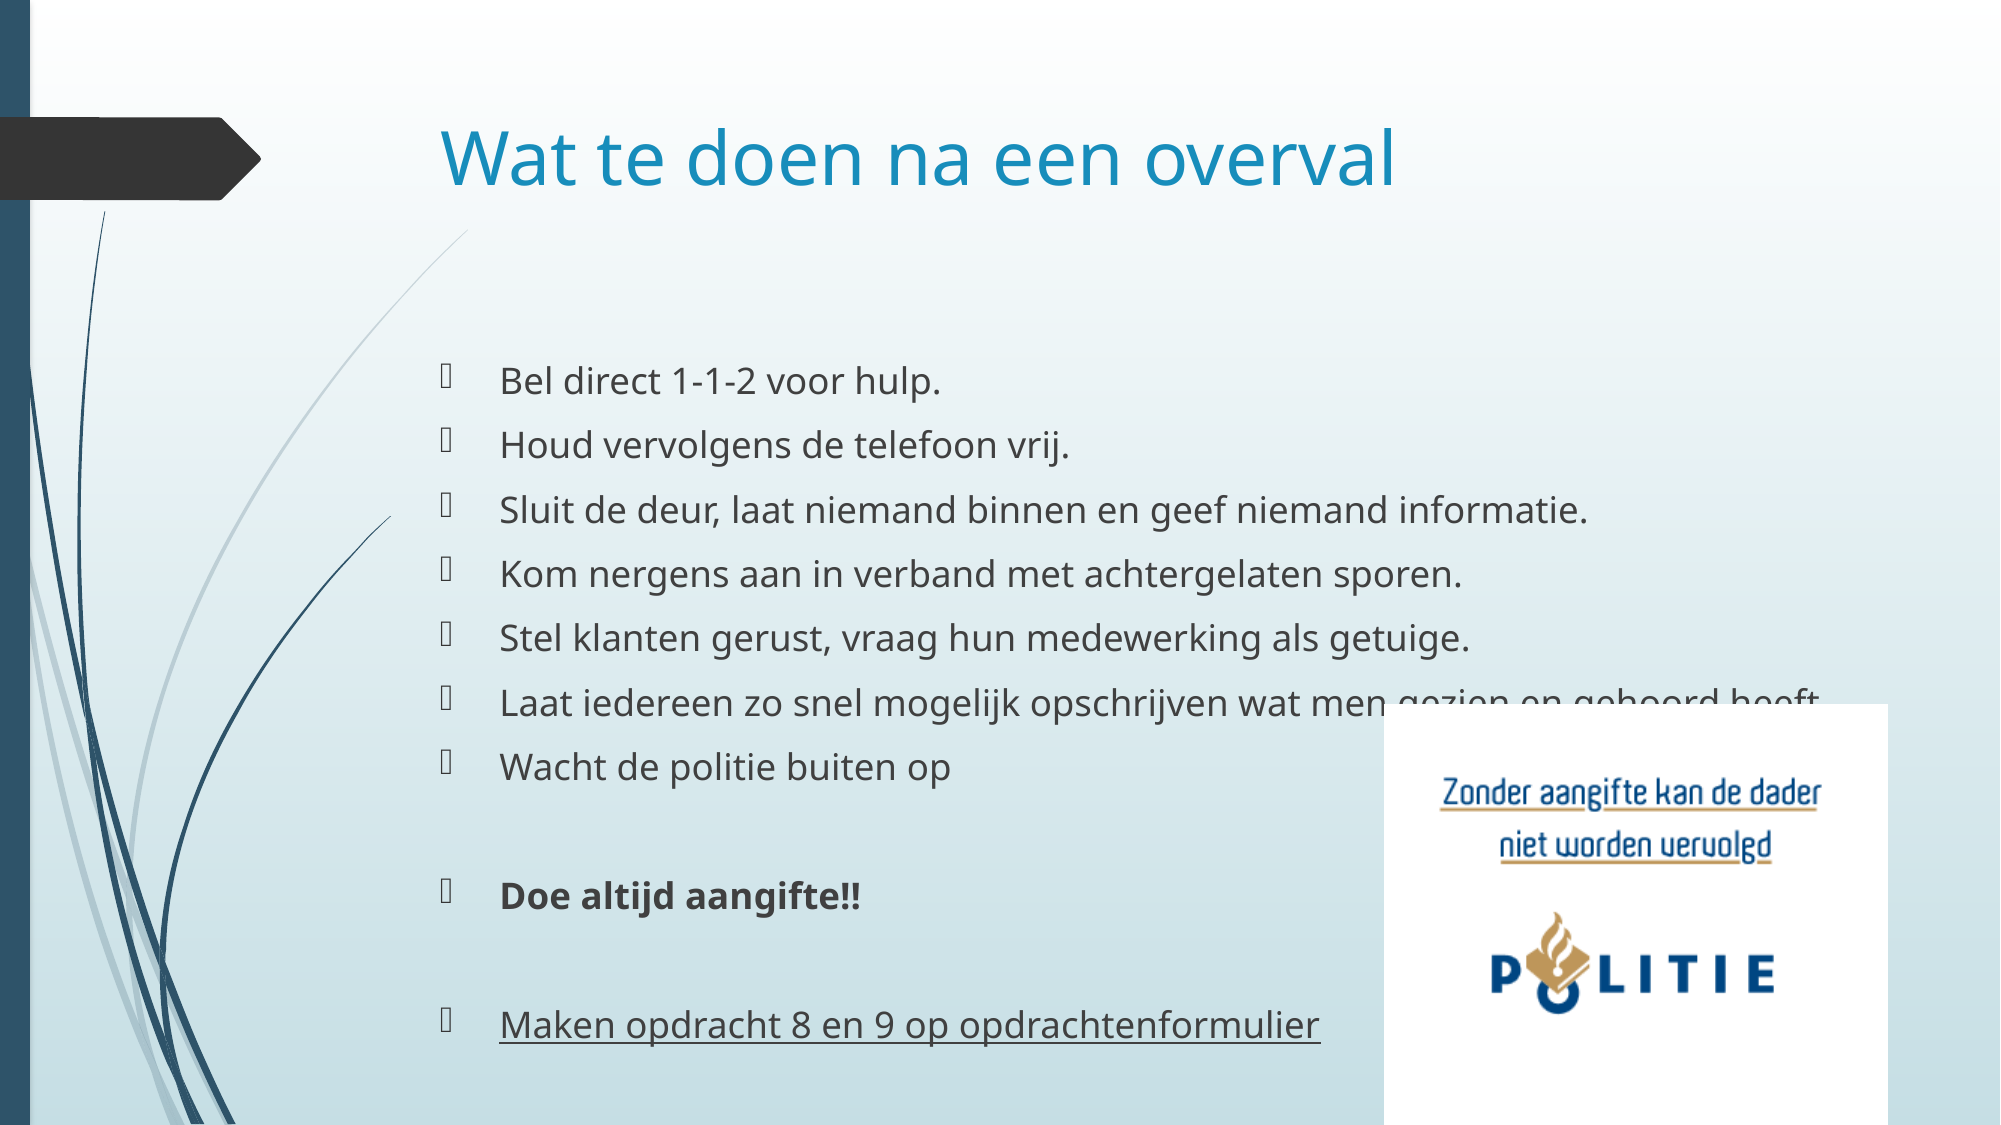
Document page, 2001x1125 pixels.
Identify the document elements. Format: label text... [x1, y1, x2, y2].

title Wat te doen na een overval [425, 102, 1888, 313]
picture [1384, 704, 1888, 1125]
list Bel direct 1-1-2 voor hulp. Houd vervolgens de telefoon vrij. Sluit de deur, laat niemand binnen en geef niemand informatie. Kom nergens aan in verband met achtergelaten sporen. Stel klanten gerust, vraag hun medewerking als getuige. Laat iedereen zo snel mogelijk opschrijven wat men gezien en gehoord heeft. Wacht de politie buiten op Doe altijd aangifte!! Maken opdracht 8 en 9 op opdrachtenformulier [424, 350, 1888, 1059]
